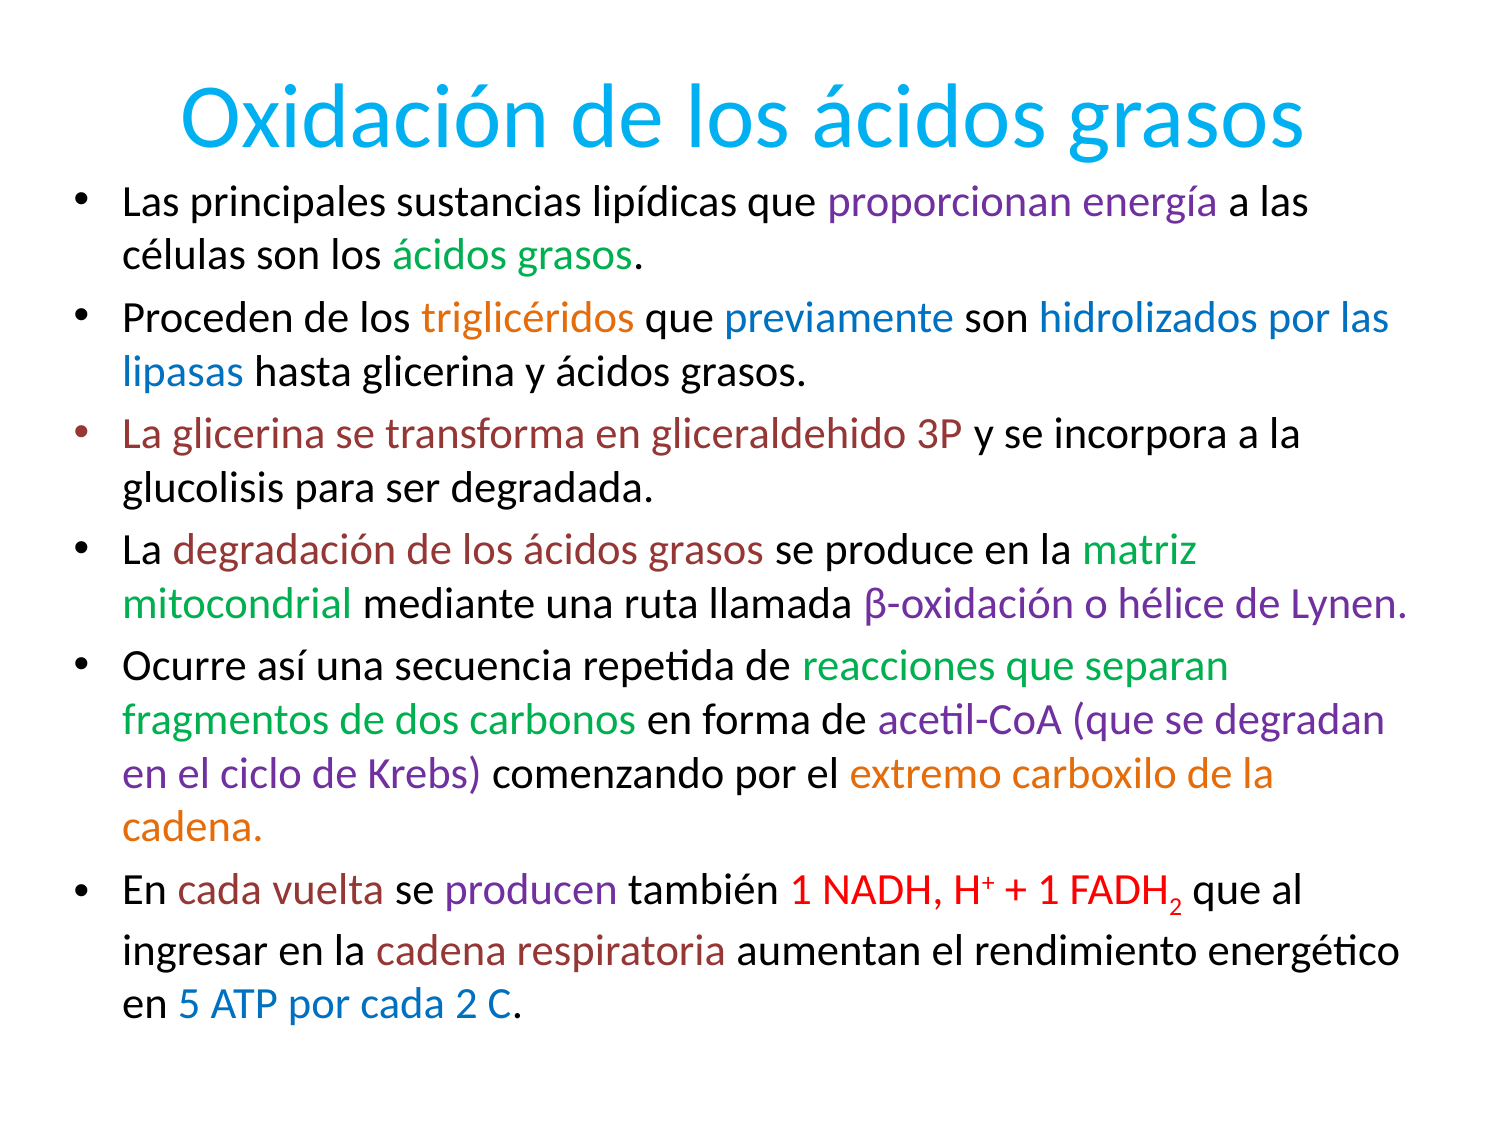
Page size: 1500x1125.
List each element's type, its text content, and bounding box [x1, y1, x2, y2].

list Las principales sustancias lipídicas que proporcionan energía a las células son los ácidos grasos. Proceden de los triglicéridos que previamente son hidrolizados por las lipasas hasta glicerina y ácidos grasos. La glicerina se transforma en gliceraldehido 3P y se incorpora a la glucolisis para ser degradada. La degradación de los ácidos grasos se produce en la matriz mitocondrial mediante una ruta llamada β-oxidación o hélice de Lynen. Ocurre así una secuencia repetida de reacciones que separan fragmentos de dos carbonos en forma de acetil-CoA (que se degradan en el ciclo de Krebs) comenzando por el extremo carboxilo de la cadena. En cada vuelta se producen también 1 NADH, H+ + 1 FADH2 que al ingresar en la cadena respiratoria aumentan el rendimiento energético en 5 ATP por cada 2 C. [58, 164, 1430, 1125]
title Oxidación de los ácidos grasos [23, 45, 1465, 176]
